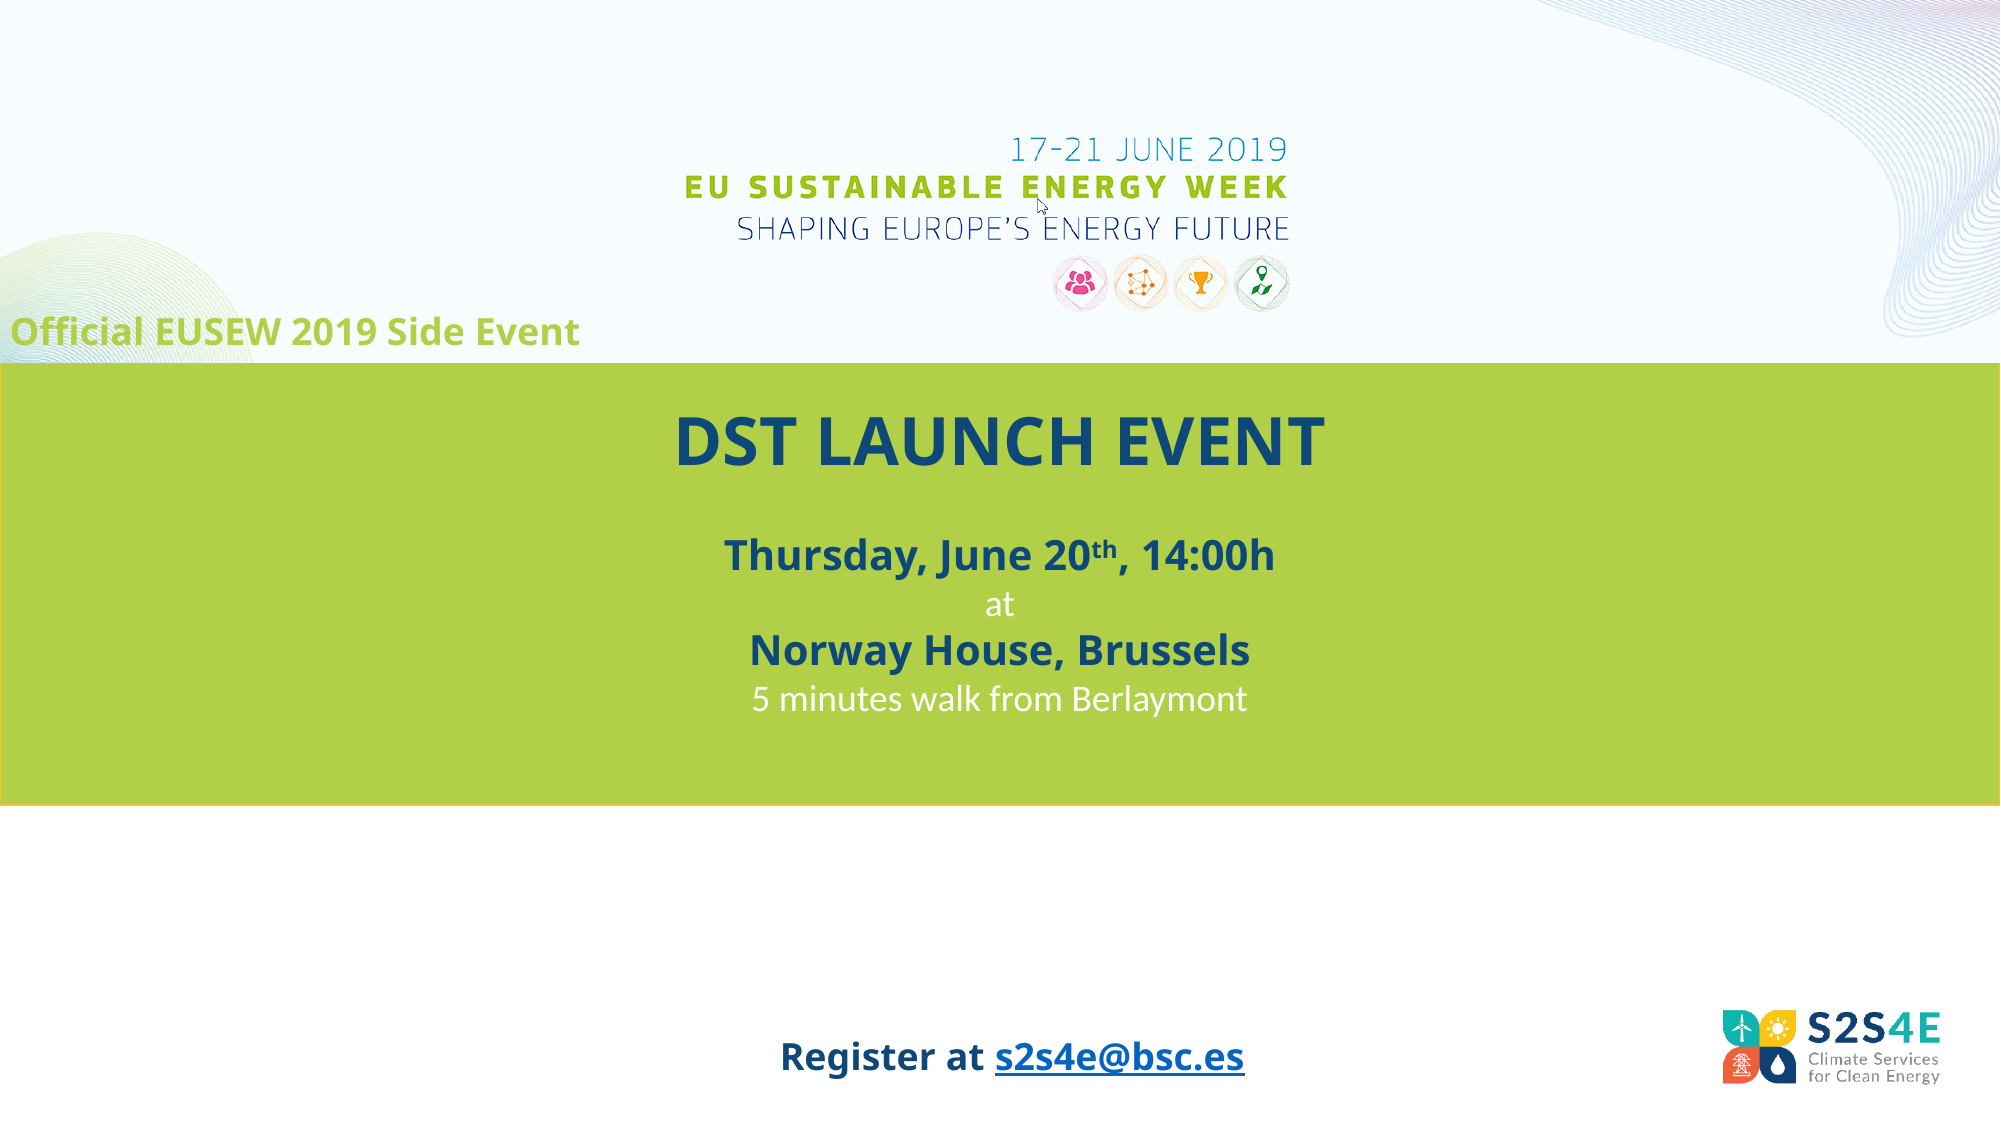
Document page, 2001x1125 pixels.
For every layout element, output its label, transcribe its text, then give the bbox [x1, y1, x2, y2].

text_box Register at s2s4e@bsc.es [765, 1025, 1280, 1091]
text_box DST LAUNCH EVENT Thursday, June 20th, 14:00h at Norway House, Brussels 5 minutes walk from Berlaymont [0, 363, 2000, 806]
picture [1723, 1006, 1944, 1086]
picture [0, 0, 2000, 363]
